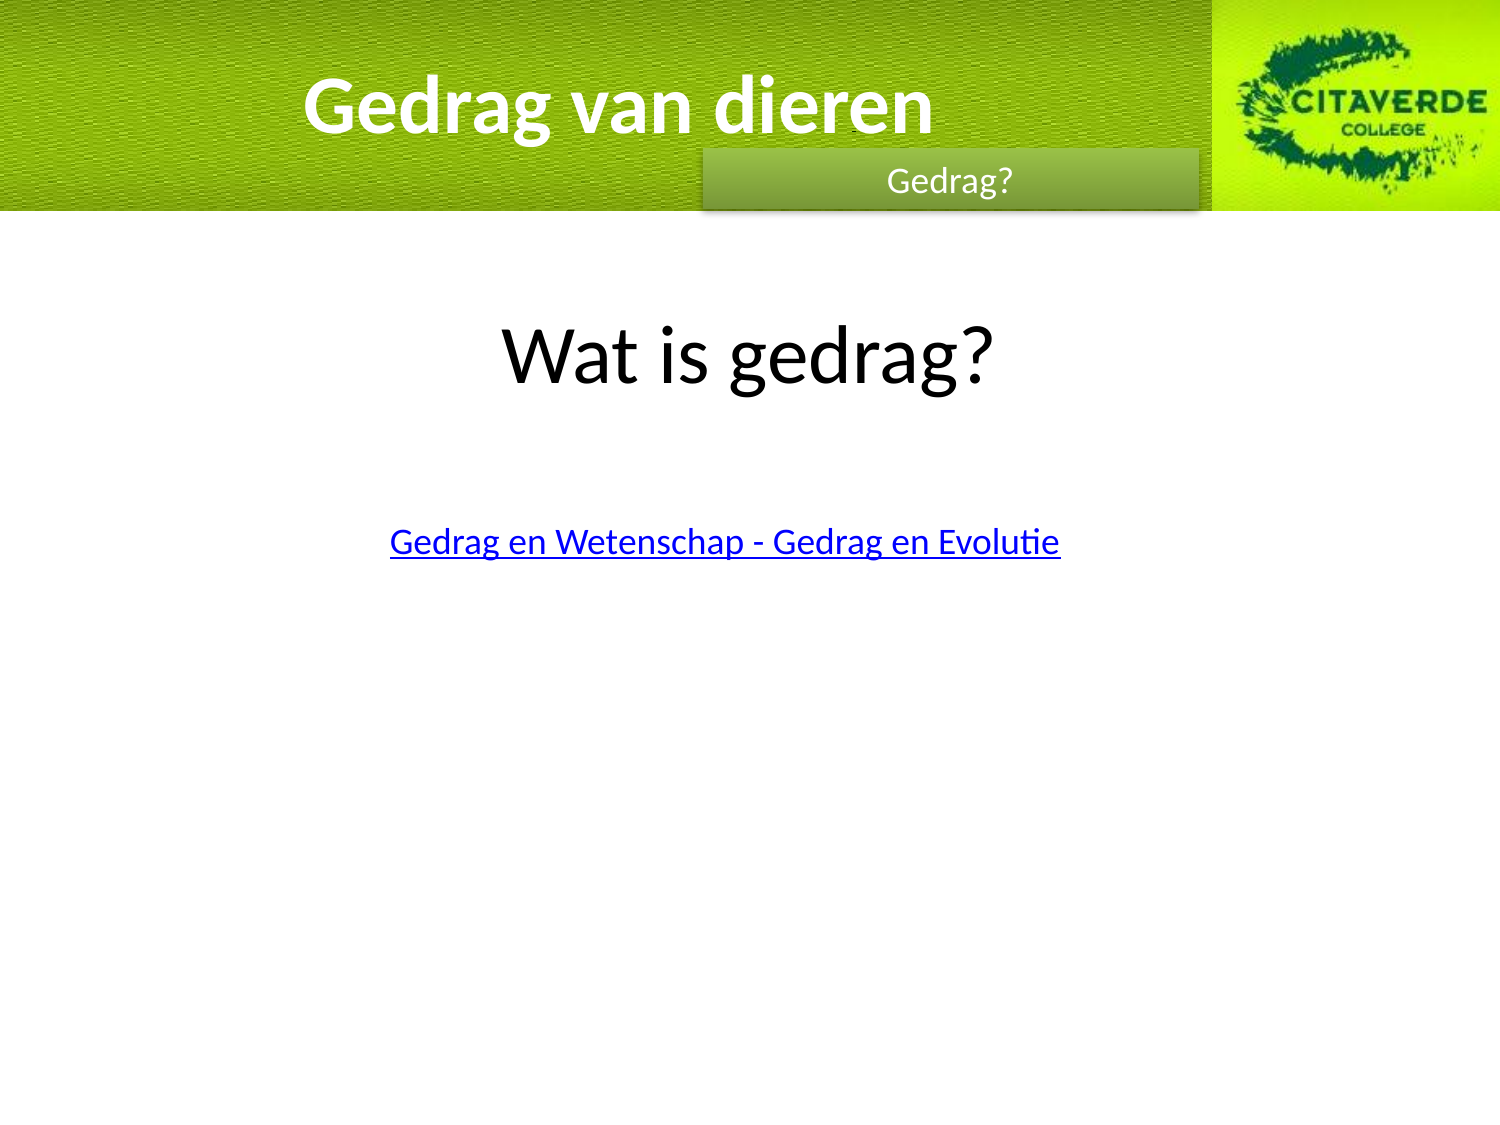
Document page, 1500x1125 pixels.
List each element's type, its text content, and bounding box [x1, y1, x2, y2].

picture [0, 0, 1500, 212]
text_box Gedrag en Wetenschap - Gedrag en Evolutie [374, 509, 1125, 570]
title Wat is gedrag? [112, 255, 1388, 445]
